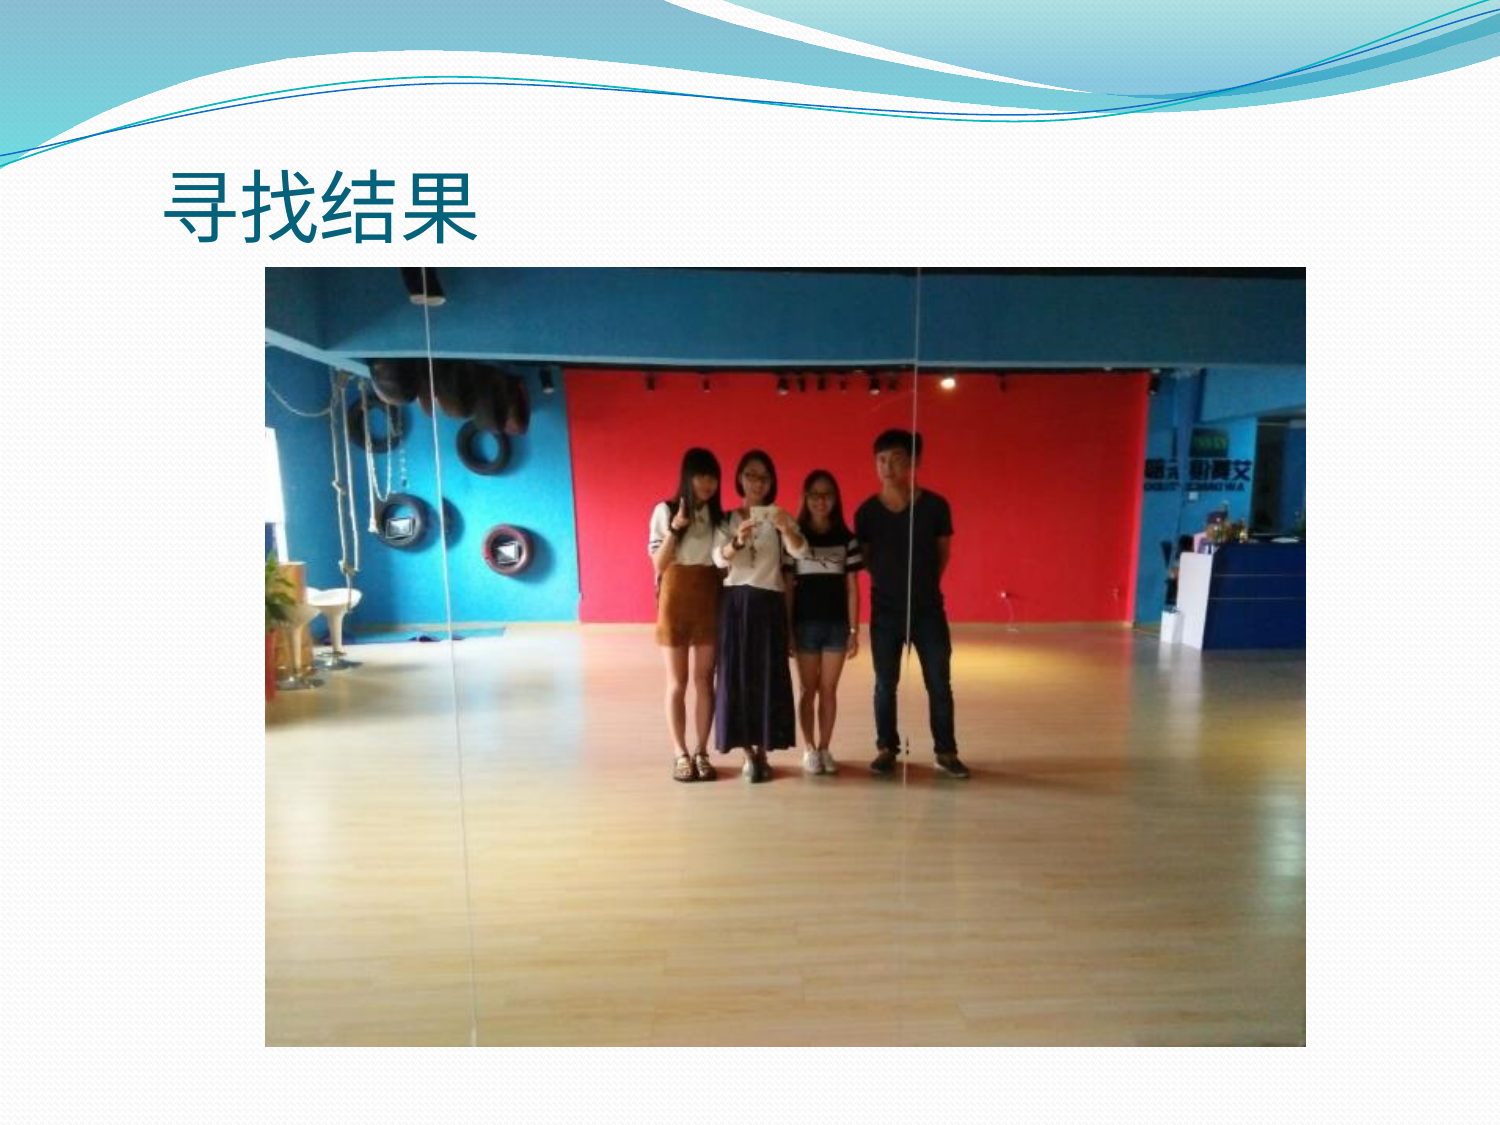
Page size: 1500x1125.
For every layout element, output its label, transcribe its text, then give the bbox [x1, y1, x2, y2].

title 寻找结果 [159, 149, 1164, 254]
picture [265, 266, 1306, 1047]
